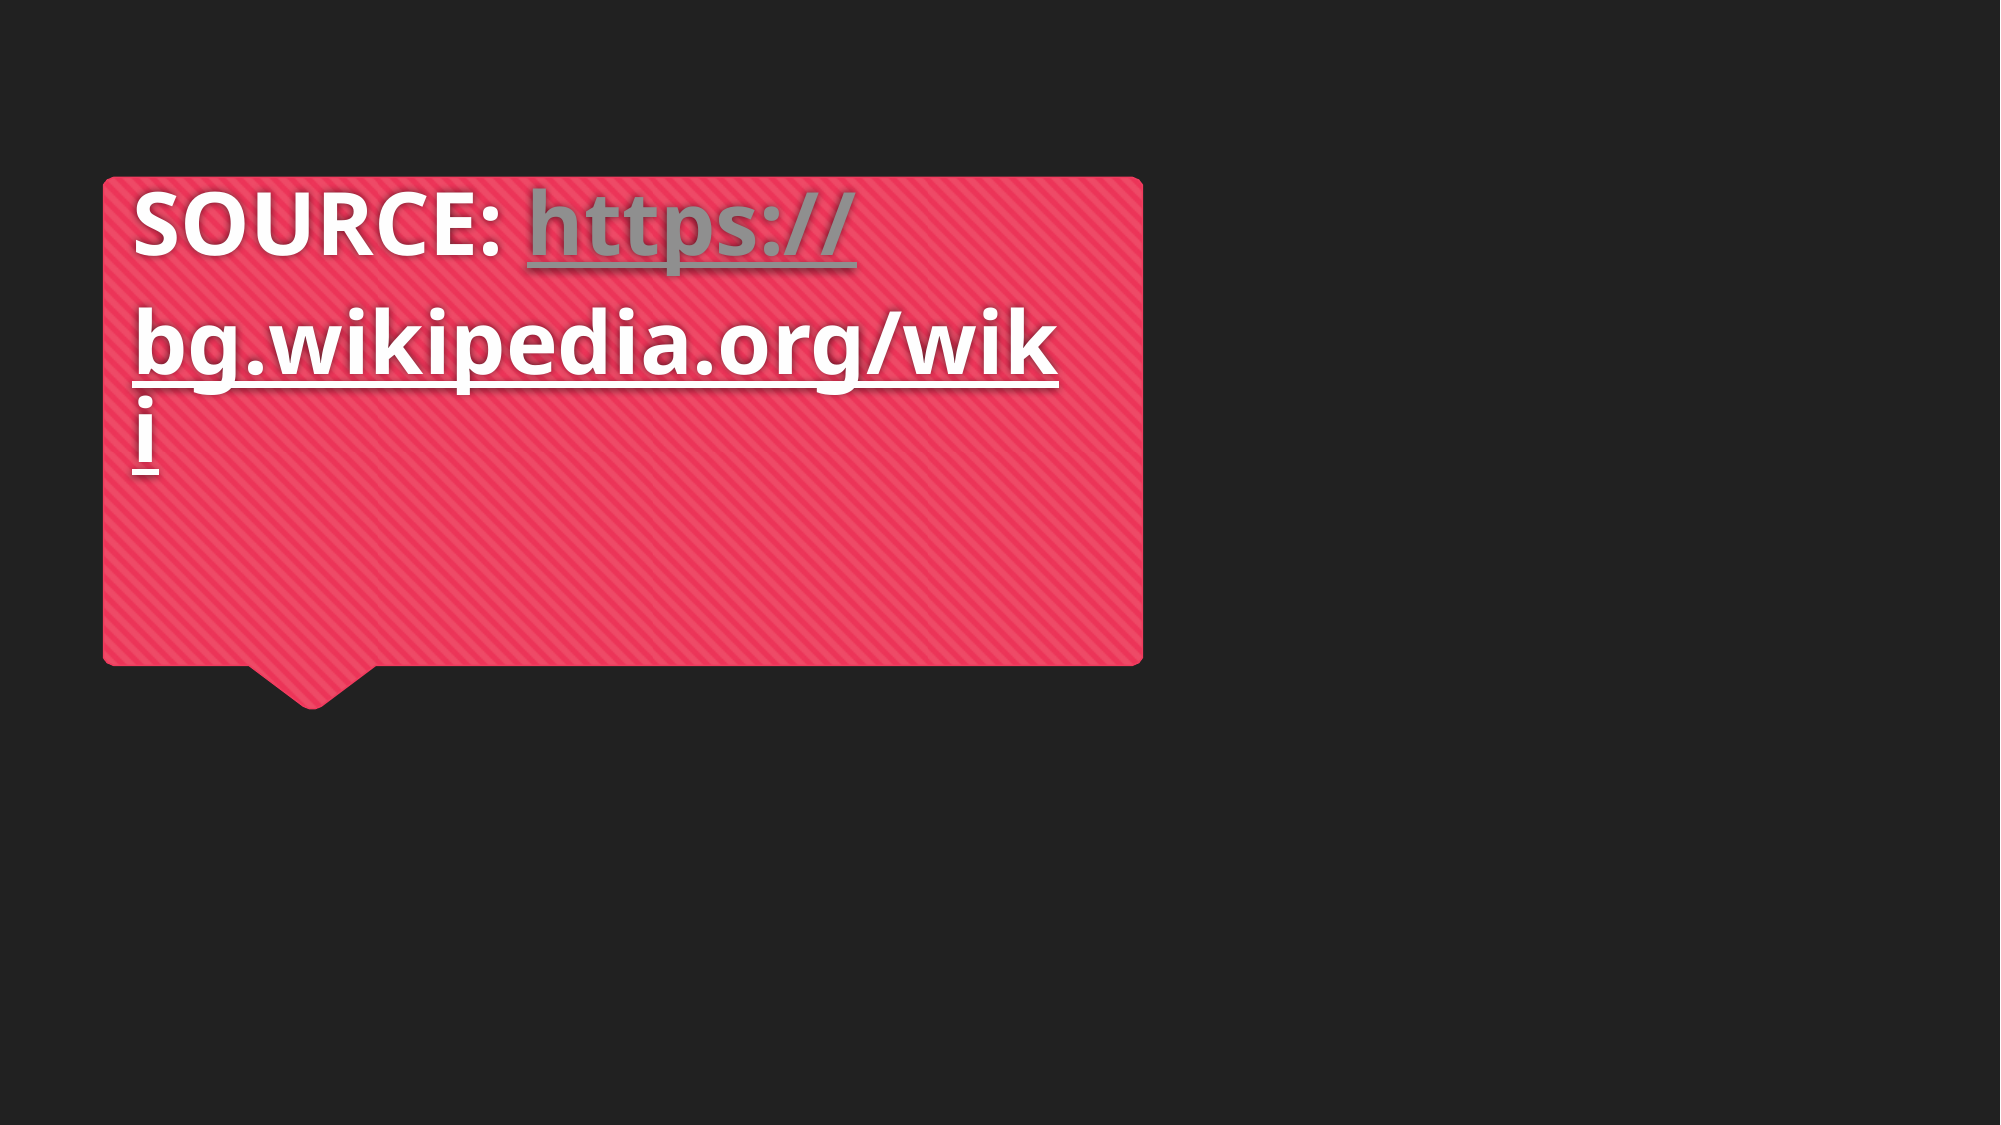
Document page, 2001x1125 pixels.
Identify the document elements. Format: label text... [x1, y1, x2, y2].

title SOURCE: https://bg.wikipedia.org/wiki [117, 189, 1085, 624]
